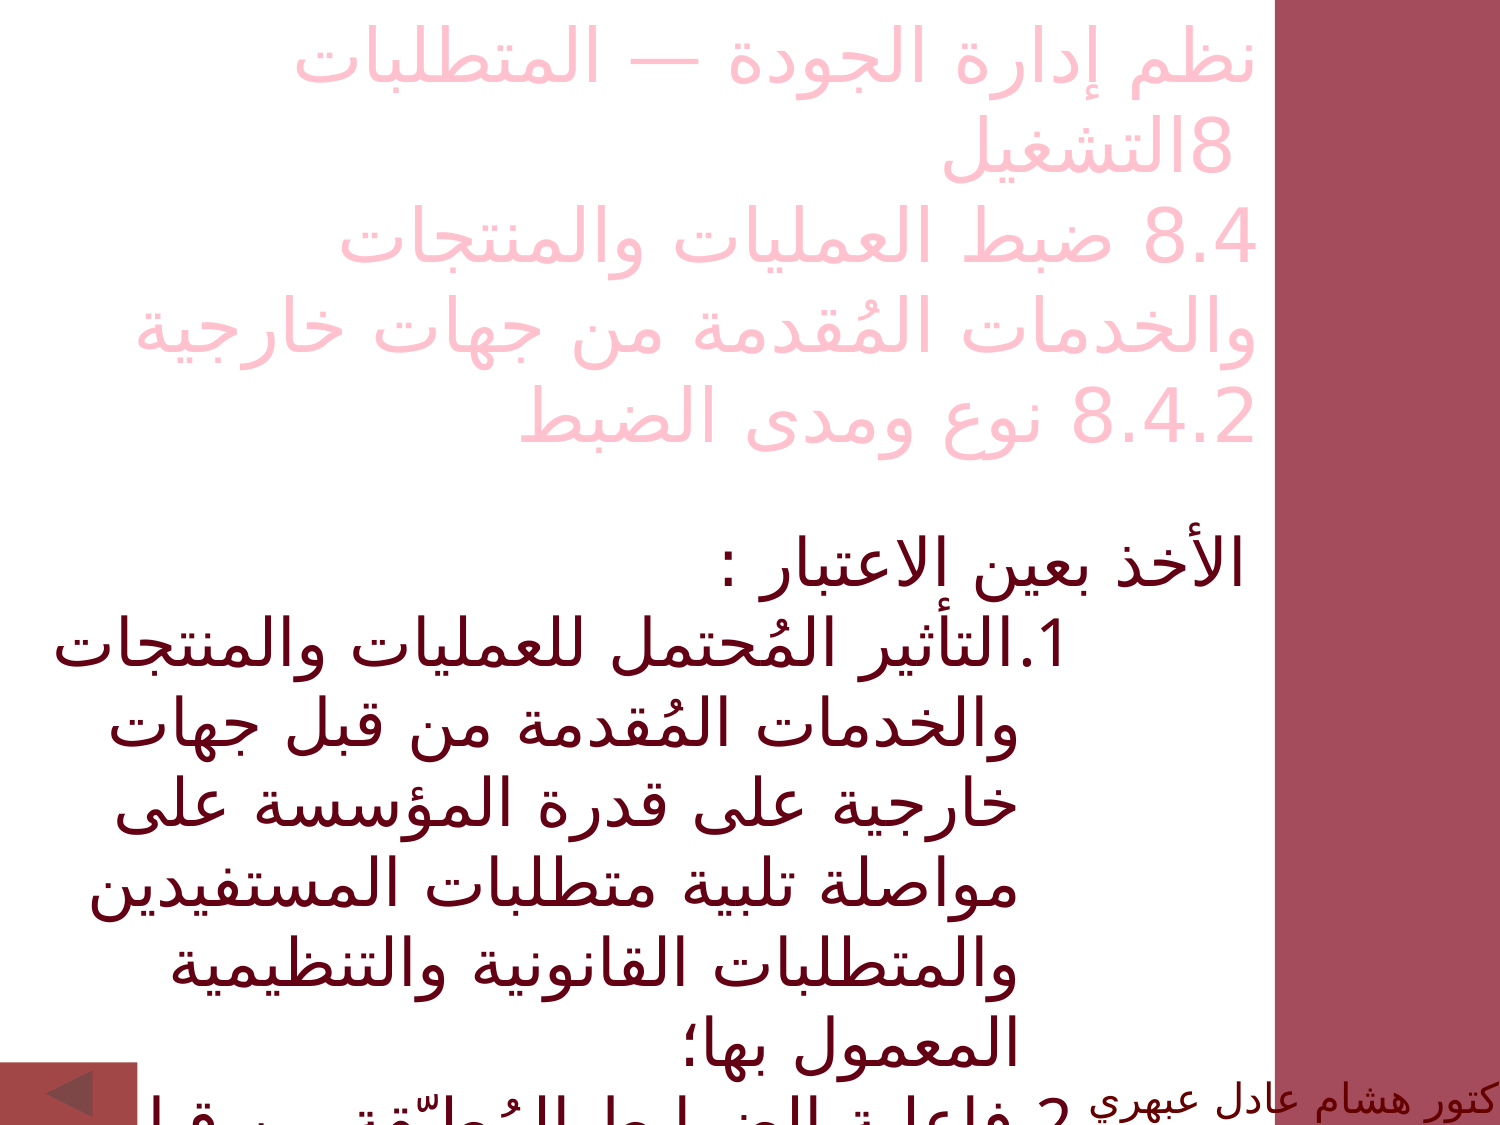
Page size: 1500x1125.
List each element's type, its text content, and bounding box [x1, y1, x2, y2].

text_box نظم إدارة الجودة — المتطلبات 8التشغيل 8.4 ضبط العمليات والمنتجات والخدمات المُقدمة من جهات خارجية 8.4.2 نوع ومدى الضبط [0, 0, 1275, 465]
text_box [0, 1060, 140, 1125]
text_box الدكتور هشام عادل عبهري [1073, 1064, 1500, 1125]
text_box الأخذ بعين الاعتبار : التأثير المُحتمل للعمليات والمنتجات والخدمات المُقدمة من قبل جهات خارجية على قدرة المؤسسة على مواصلة تلبية متطلبات المستفيدين والمتطلبات القانونية والتنظيمية المعمول بها؛ فاعلية الضوابط المُطبّقة من قبل مقدّم الخدمة الخارجي؛ [12, 512, 1263, 1125]
text_box [1273, 0, 1500, 1064]
